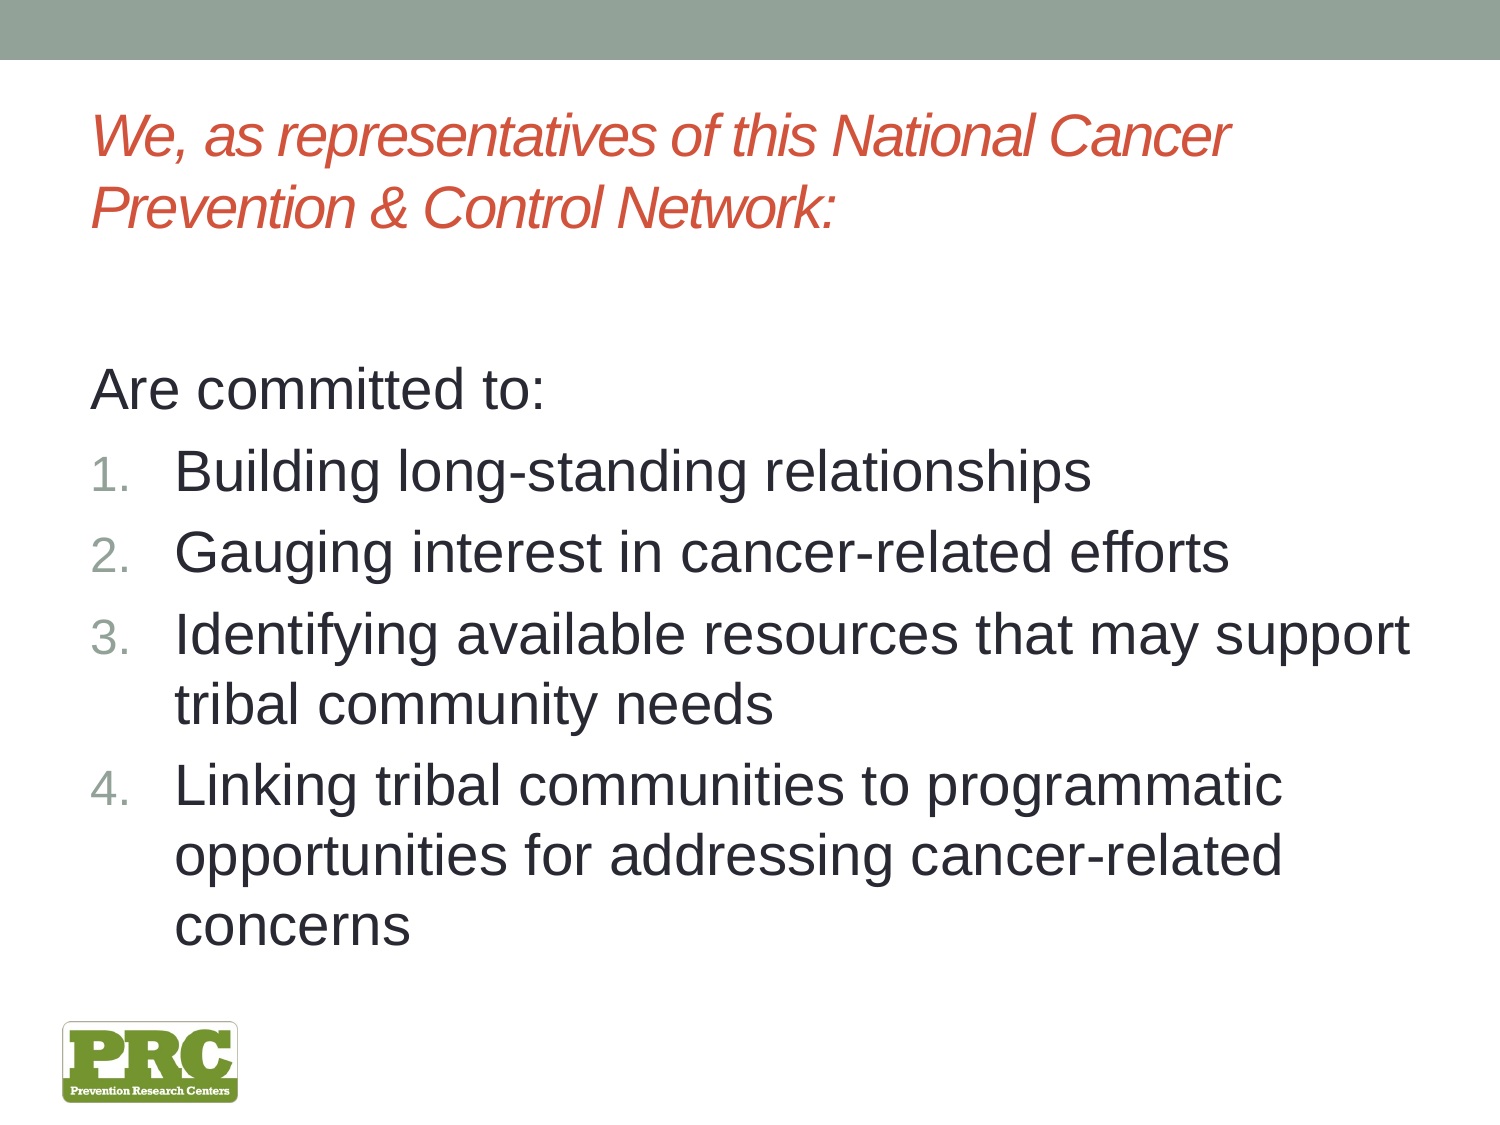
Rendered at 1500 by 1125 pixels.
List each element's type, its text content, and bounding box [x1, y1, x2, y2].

picture [62, 1021, 238, 1103]
title We, as representatives of this National Cancer Prevention & Control Network: [75, 87, 1425, 250]
list Are committed to: Building long-standing relationships Gauging interest in cancer-related efforts Identifying available resources that may support tribal community needs Linking tribal communities to programmatic opportunities for addressing cancer-related concerns [75, 262, 1450, 1063]
